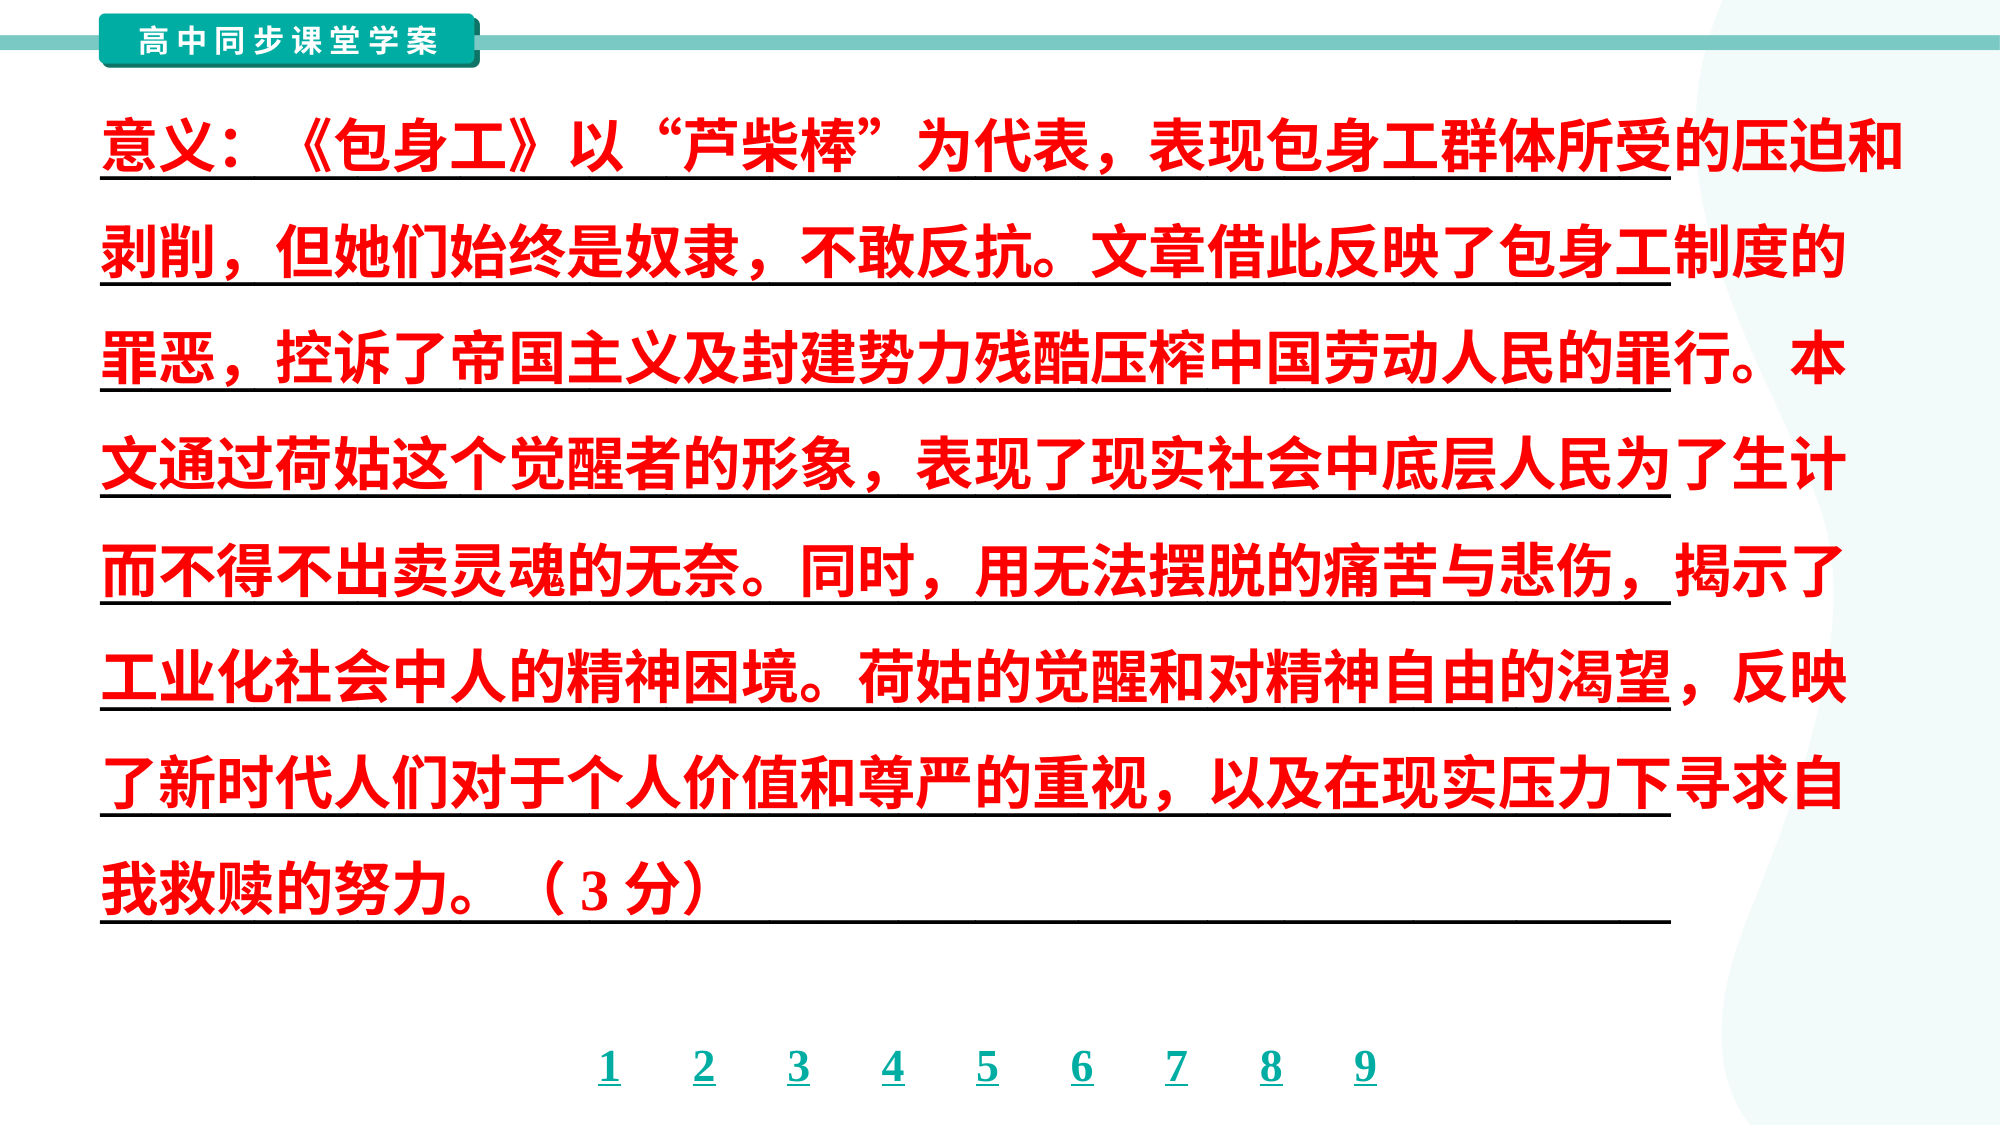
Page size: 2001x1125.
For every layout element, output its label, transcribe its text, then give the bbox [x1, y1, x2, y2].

picture [0, 0, 2000, 1125]
text_box 意义：《包身工》以“芦柴棒”为代表，表现包身工群体所受的压迫和 剥削，但她们始终是奴隶，不敢反抗。文章借此反映了包身工制度的 罪恶，控诉了帝国主义及封建势力残酷压榨中国劳动人民的罪行。本 文通过荷姑这个觉醒者的形象，表现了现实社会中底层人民为了生计 而不得不出卖灵魂的无奈。同时，用无法摆脱的痛苦与悲伤，揭示了 工业化社会中人的精神困境。荷姑的觉醒和对精神自由的渴望，反映 了新时代人们对于个人价值和尊严的重视，以及在现实压力下寻求自 我救赎的努力。（3分） [100, 72, 1899, 923]
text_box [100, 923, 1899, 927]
